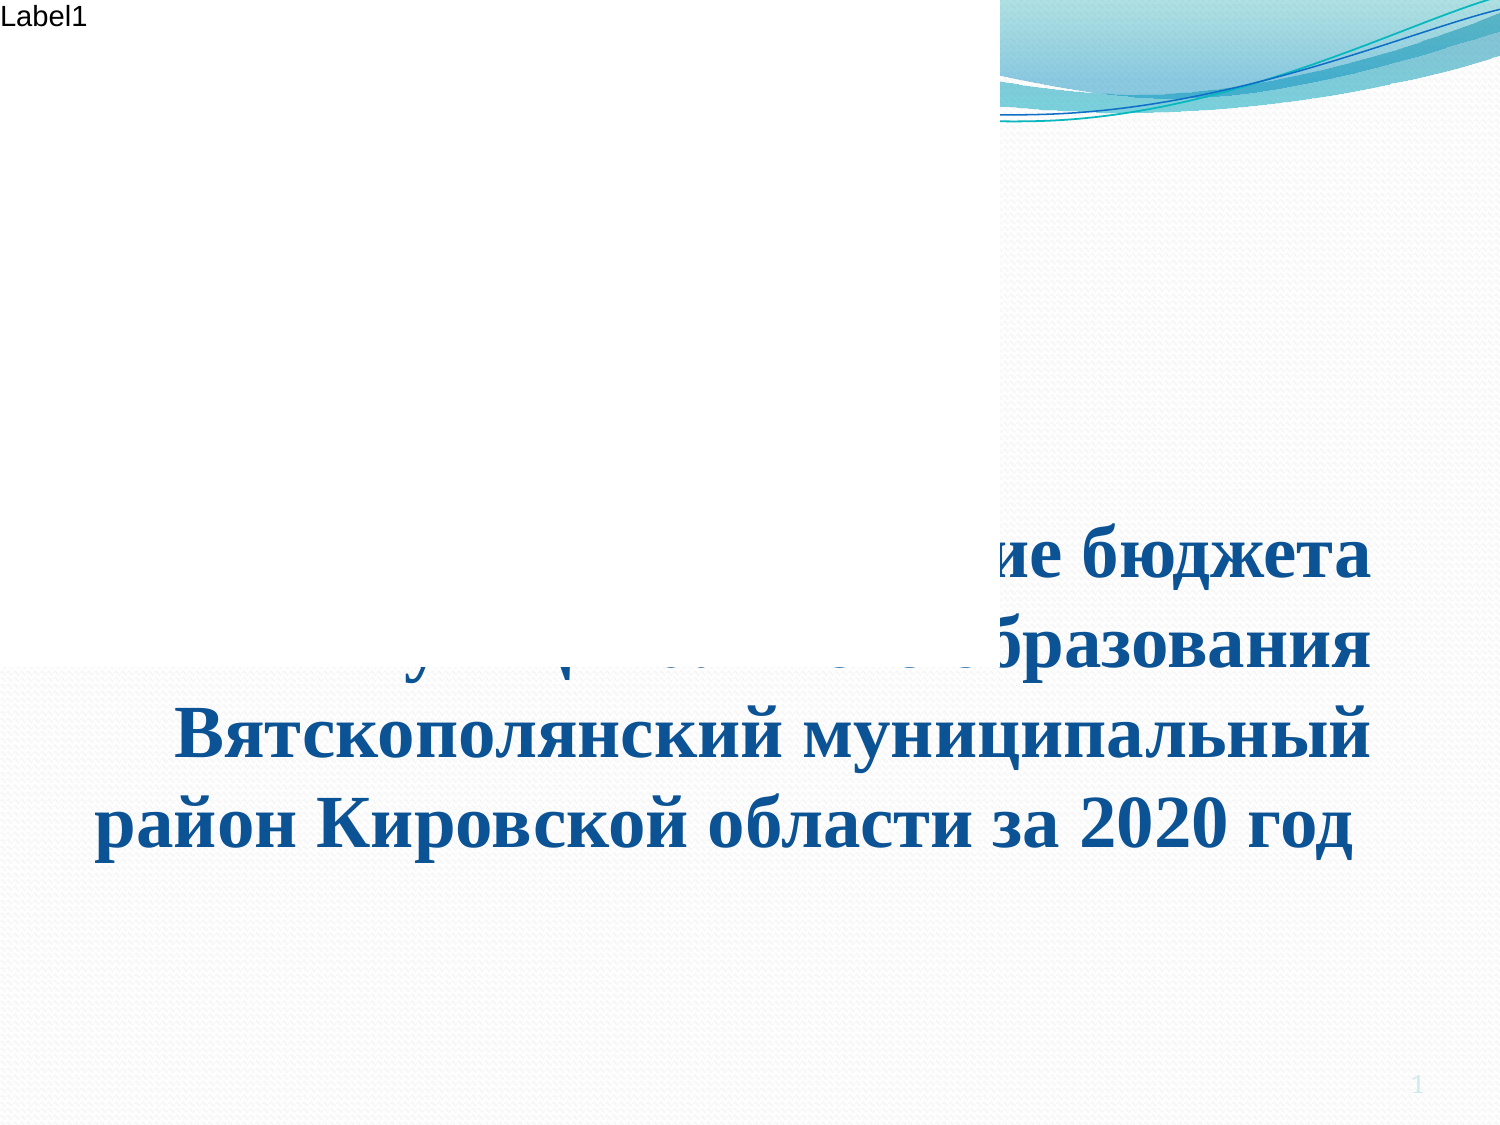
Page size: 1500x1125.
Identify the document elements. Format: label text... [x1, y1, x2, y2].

title Исполнение бюджета муниципального образования Вятскополянский муниципальный район Кировской области за 2020 год [87, 125, 1376, 953]
slide_number 1 [1299, 1042, 1425, 1103]
